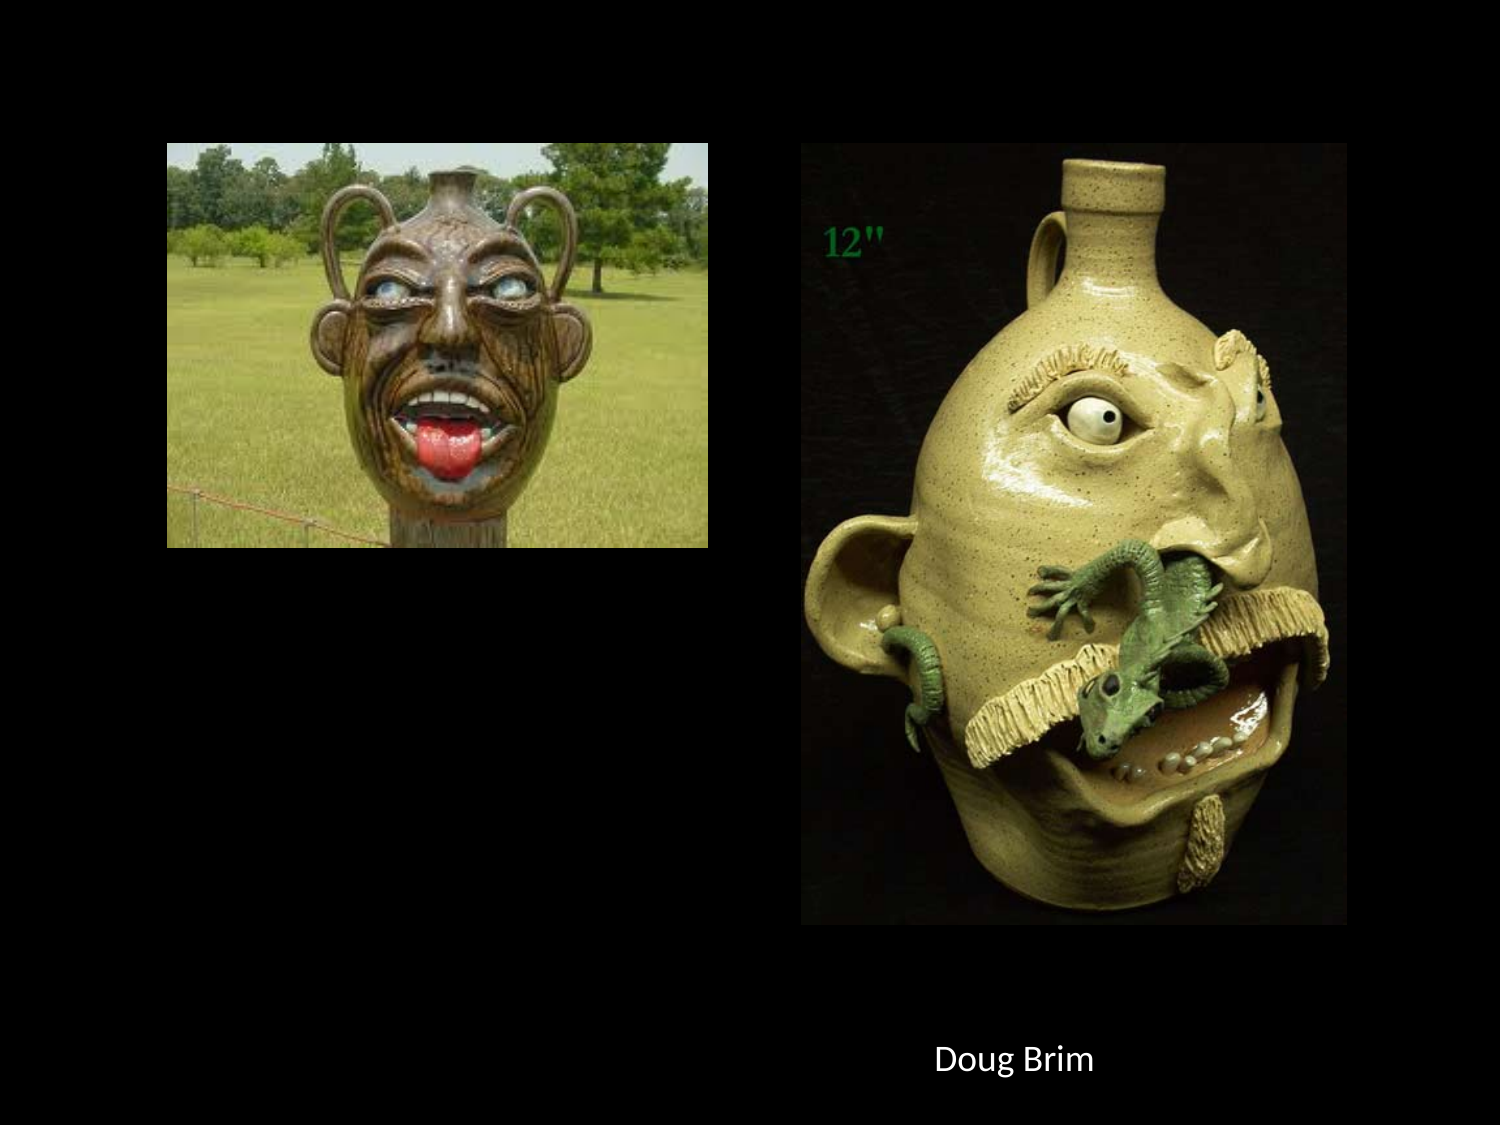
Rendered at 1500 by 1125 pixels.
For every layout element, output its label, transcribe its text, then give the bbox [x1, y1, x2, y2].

text_box Doug Brim [919, 1026, 1111, 1087]
picture [801, 143, 1348, 925]
picture [167, 143, 708, 549]
